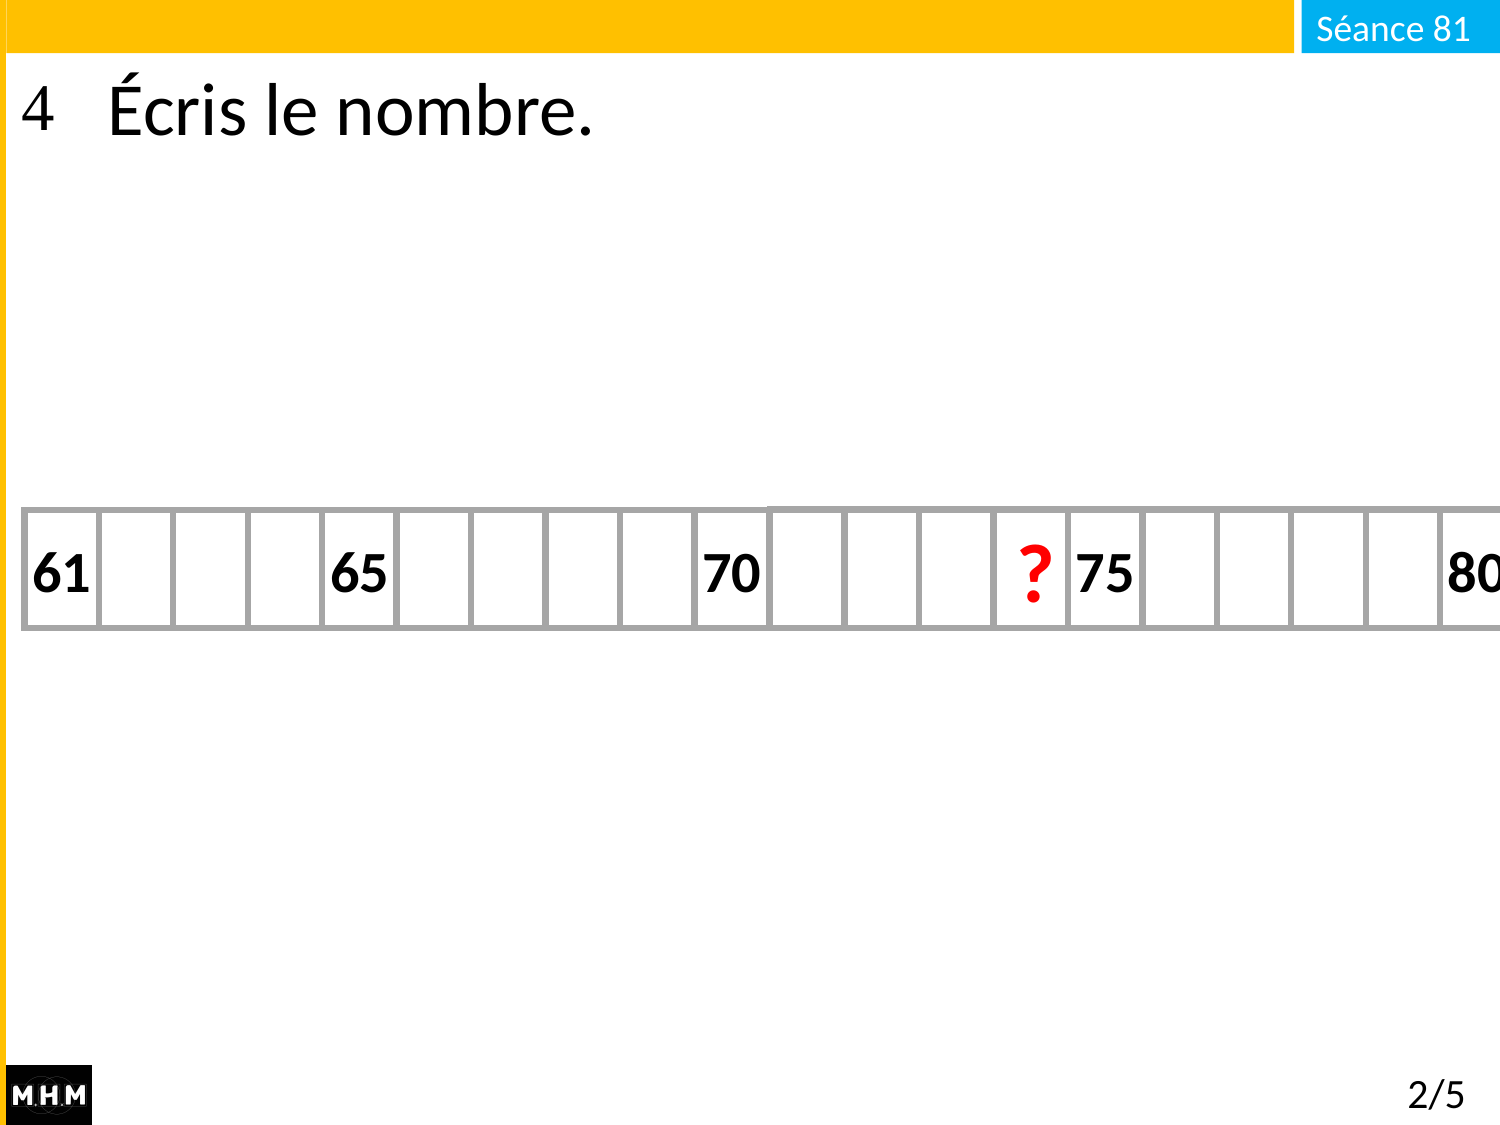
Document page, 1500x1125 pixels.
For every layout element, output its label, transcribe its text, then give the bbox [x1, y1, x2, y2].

picture [6, 1065, 92, 1125]
title Écris le nombre. [92, 29, 1387, 192]
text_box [24, 509, 769, 629]
list 2/5 [1373, 1064, 1500, 1125]
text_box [770, 509, 1500, 629]
